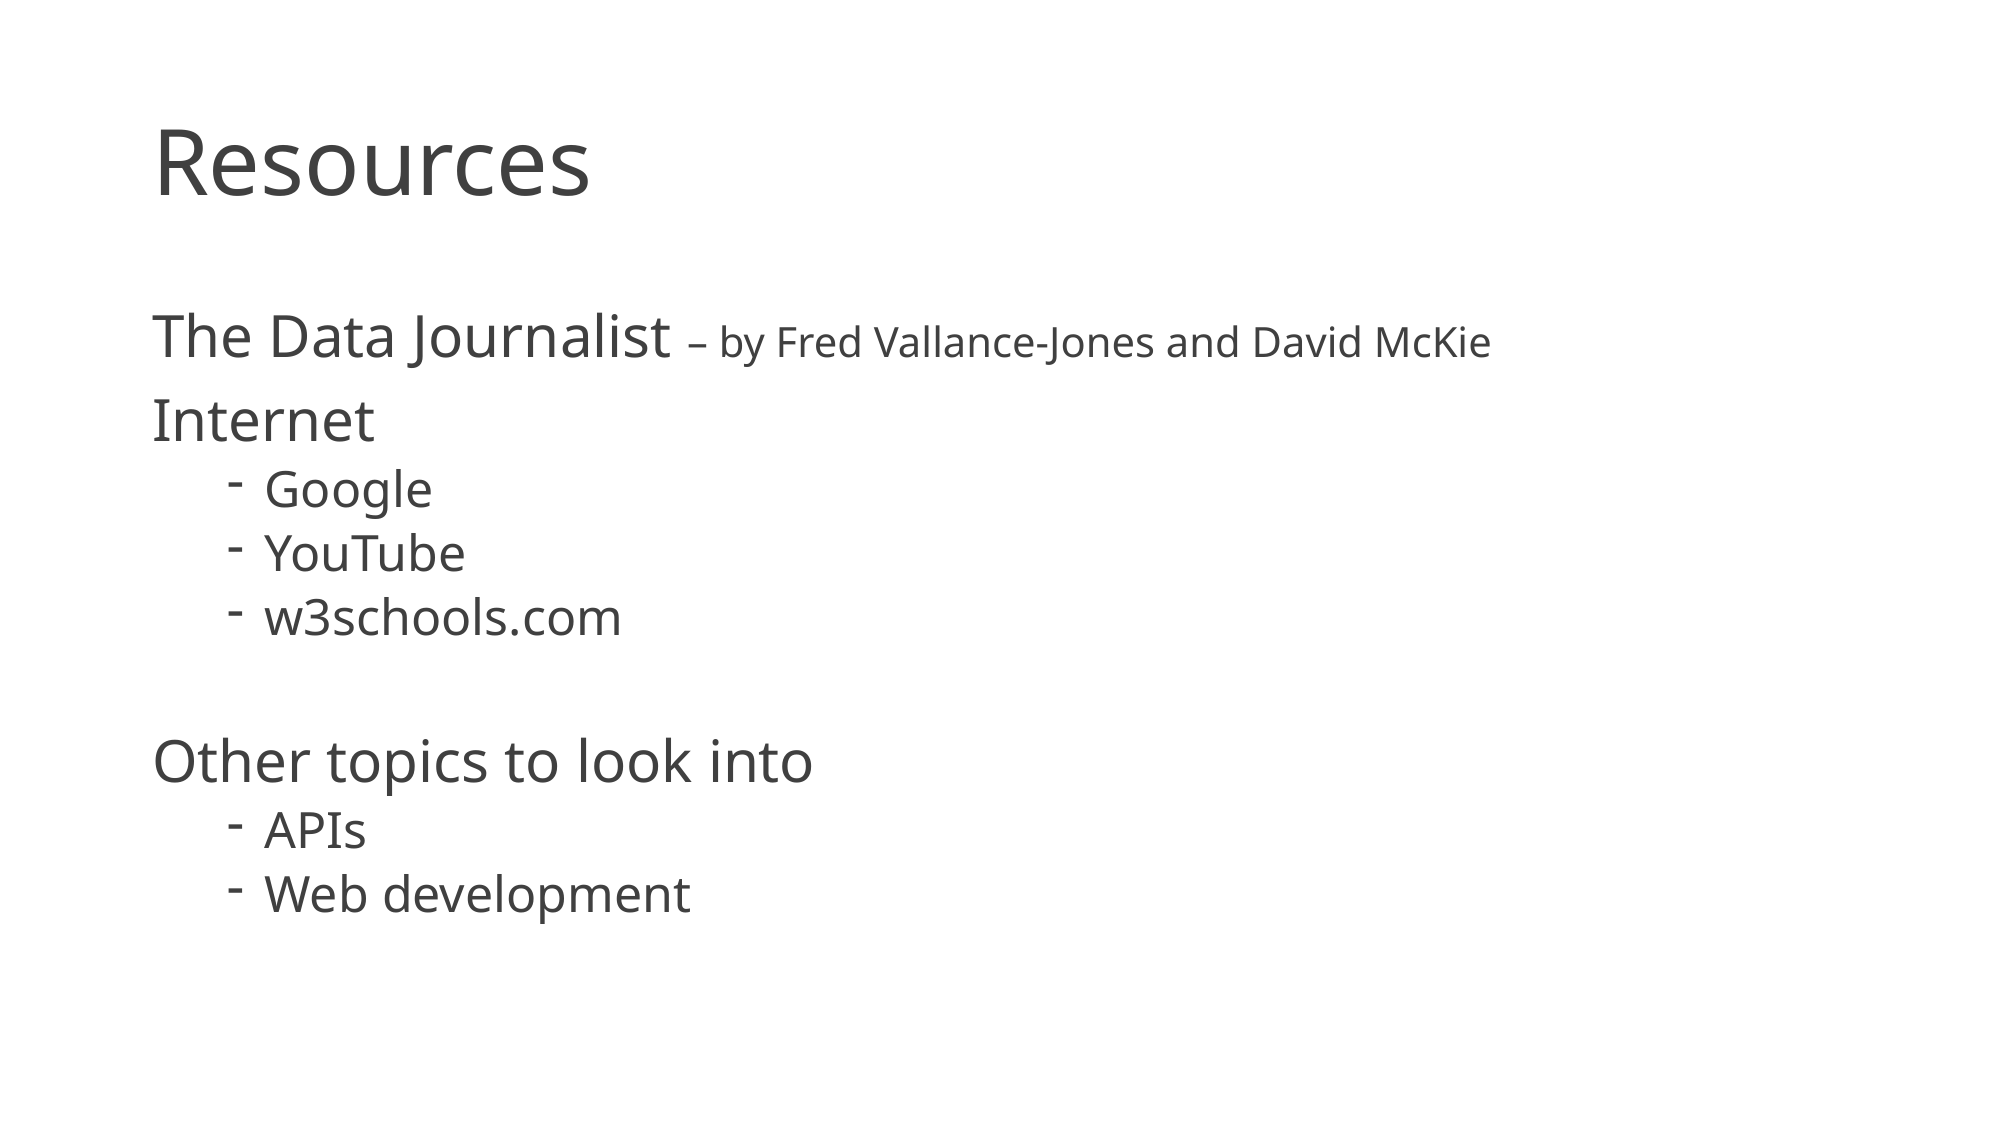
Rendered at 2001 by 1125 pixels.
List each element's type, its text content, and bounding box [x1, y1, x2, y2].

text_box The Data Journalist – by Fred Vallance-Jones and David McKie Internet Google YouTube w3schools.com Other topics to look into APIs Web development [137, 299, 1863, 1014]
text_box Resources [137, 109, 1863, 278]
